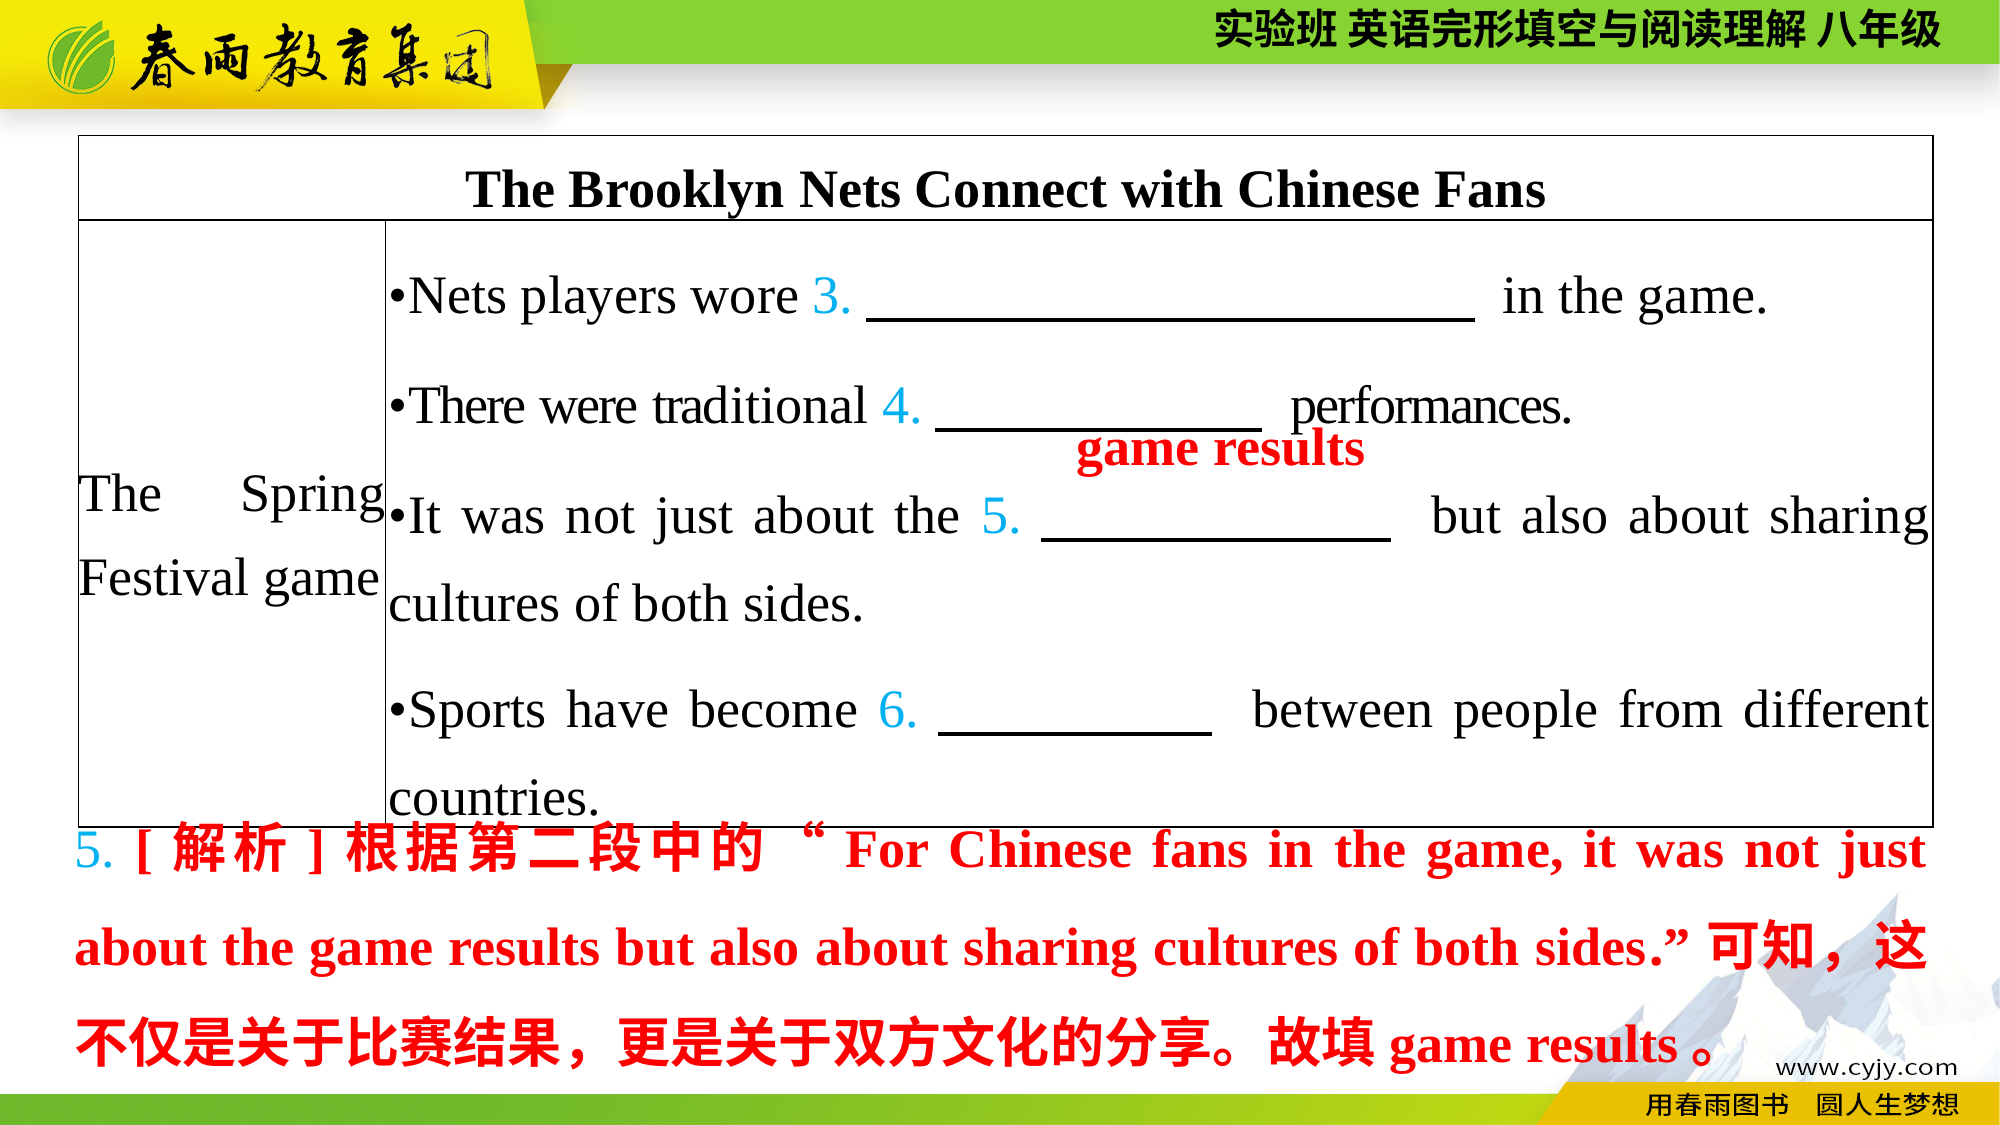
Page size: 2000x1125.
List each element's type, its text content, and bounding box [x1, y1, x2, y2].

table_cell •Nets players wore 3. in the game. •There were traditional 4. performances. •It was not just about the 5. but also about sharing cultures of both sides. •Sports have become 6. between people from different countries. [386, 221, 1932, 773]
list 5. [解析]根据第二段中的“For Chinese fans in the game, it was not just about the game results but also about sharing cultures of both sides.”可知，这不仅是关于比赛结果，更是关于双方文化的分享。故填game results。 [59, 773, 1944, 1072]
picture [0, 0, 2000, 1125]
text_box game results [1061, 404, 1381, 484]
table_cell The Spring Festival game [79, 221, 385, 773]
table_header The Brooklyn Nets Connect with Chinese Fans [79, 136, 1932, 219]
